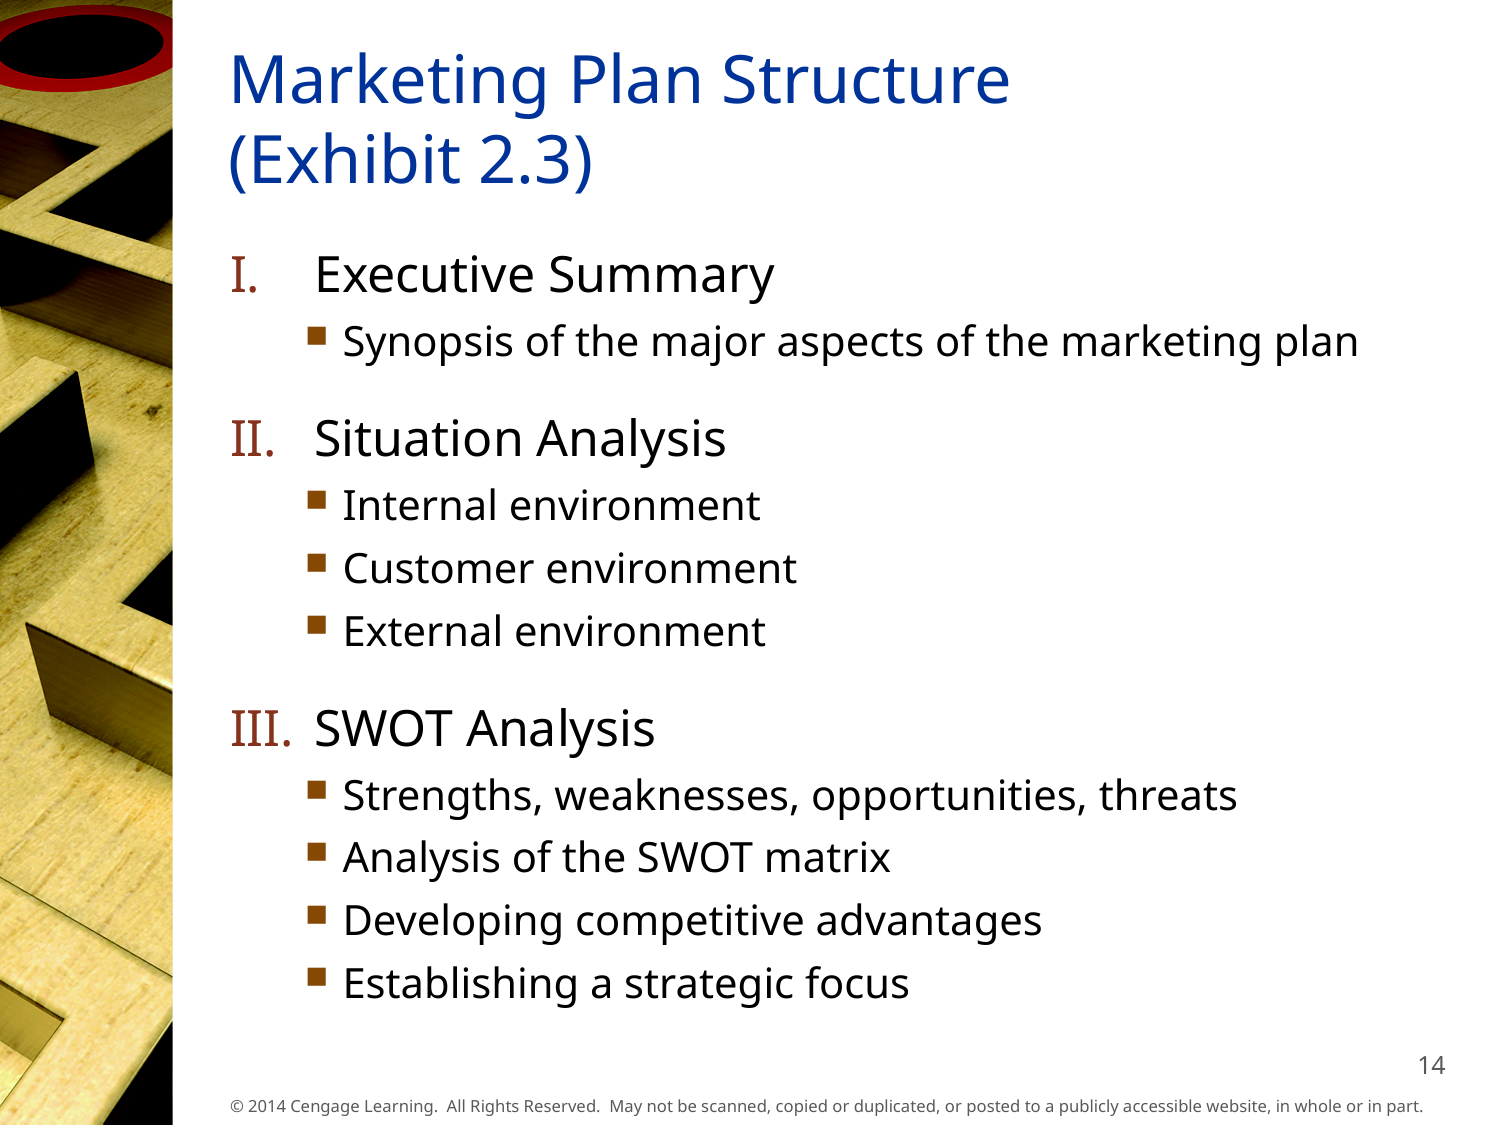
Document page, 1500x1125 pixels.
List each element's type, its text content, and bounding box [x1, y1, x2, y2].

list Executive Summary Synopsis of the major aspects of the marketing plan Situation Analysis Internal environment Customer environment External environment SWOT Analysis Strengths, weaknesses, opportunities, threats Analysis of the SWOT matrix Developing competitive advantages Establishing a strategic focus [215, 234, 1478, 1097]
title Marketing Plan Structure (Exhibit 2.3) [213, 29, 1454, 213]
slide_number 14 [1386, 1037, 1478, 1097]
picture [0, 0, 173, 1125]
